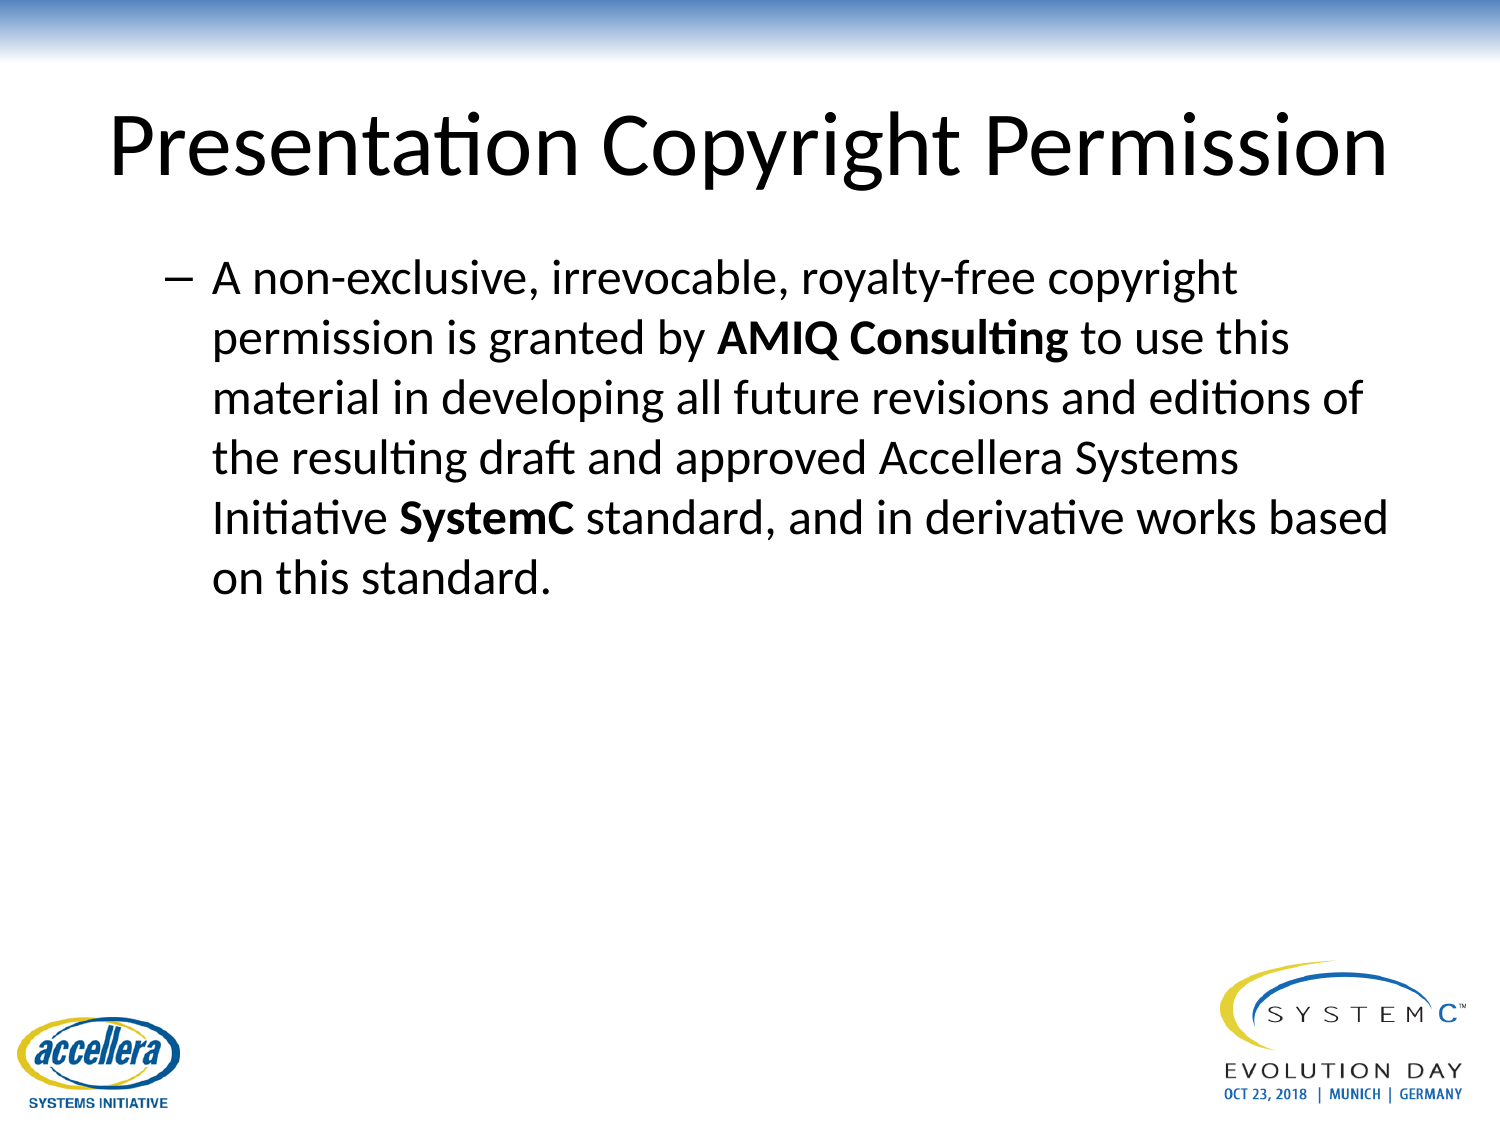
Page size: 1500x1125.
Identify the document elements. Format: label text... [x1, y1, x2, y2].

list A non-exclusive, irrevocable, royalty-free copyright permission is granted by AMIQ Consulting to use this material in developing all future revisions and editions of the resulting draft and approved Accellera Systems Initiative SystemC standard, and in derivative works based on this standard. [75, 237, 1425, 975]
picture [1211, 957, 1474, 1111]
picture [17, 1017, 180, 1108]
title Presentation Copyright Permission [75, 45, 1425, 233]
